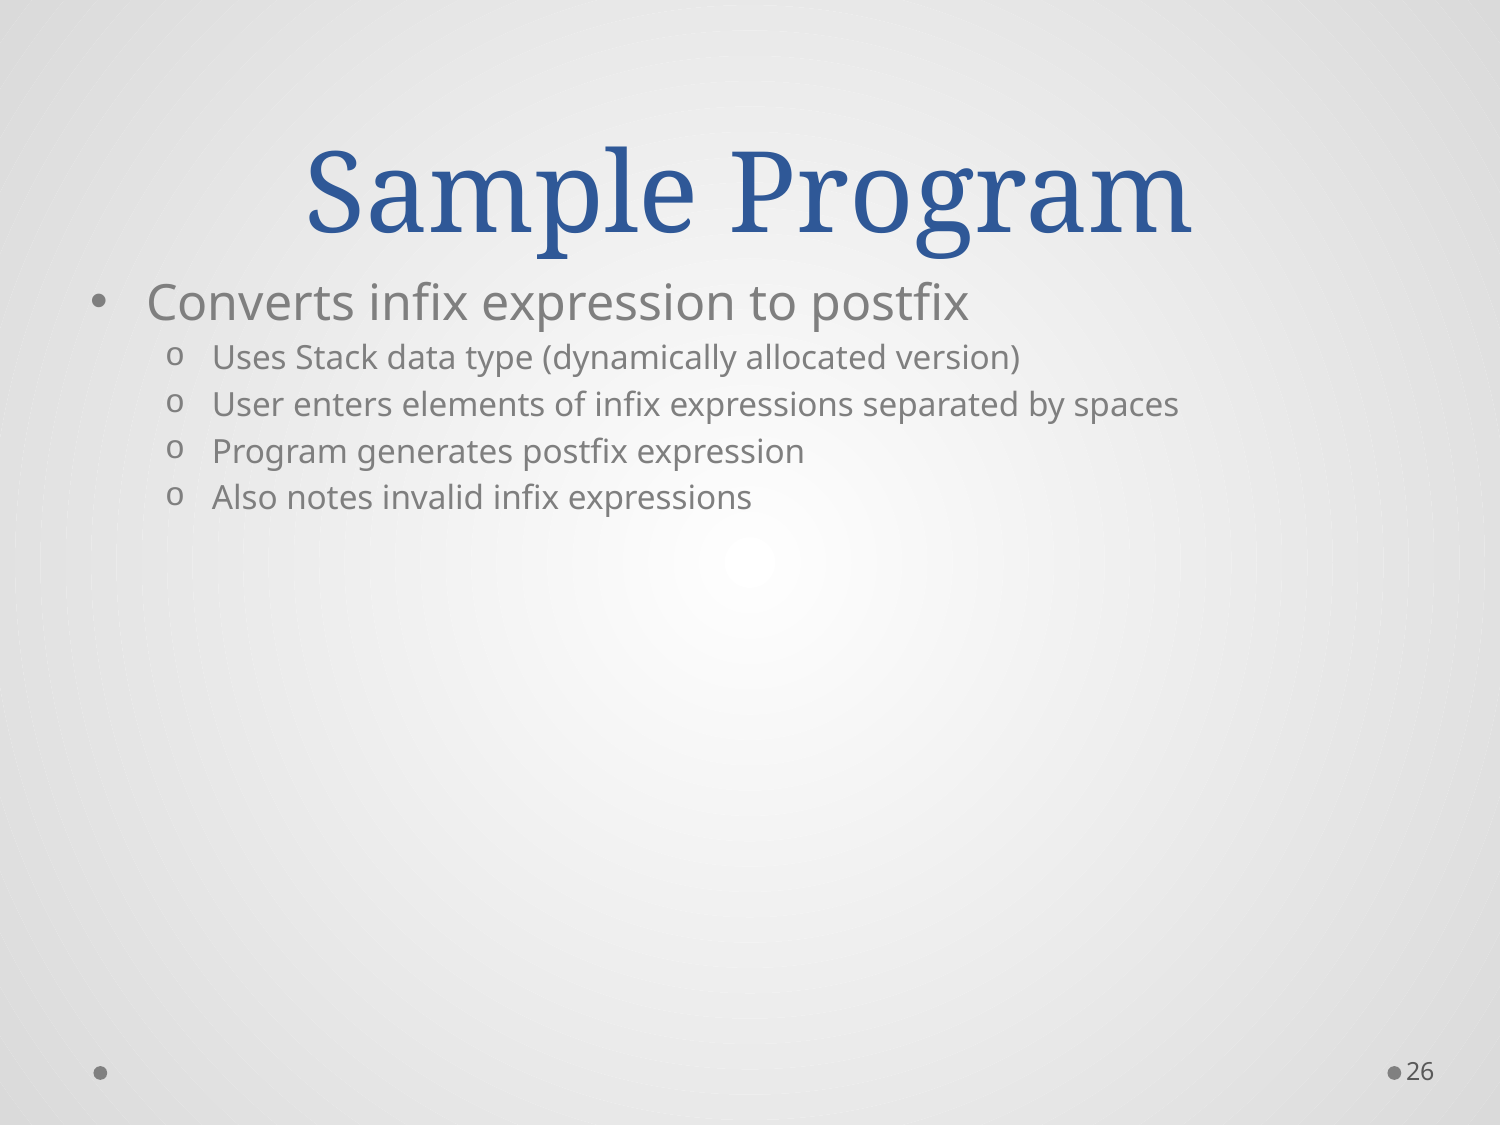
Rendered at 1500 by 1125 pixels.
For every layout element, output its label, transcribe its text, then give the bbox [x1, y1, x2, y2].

slide_number 26 [1401, 1042, 1494, 1103]
list Converts infix expression to postfix Uses Stack data type (dynamically allocated version) User enters elements of infix expressions separated by spaces Program generates postfix expression Also notes invalid infix expressions [75, 262, 1425, 1005]
title Sample Program [75, 0, 1425, 262]
